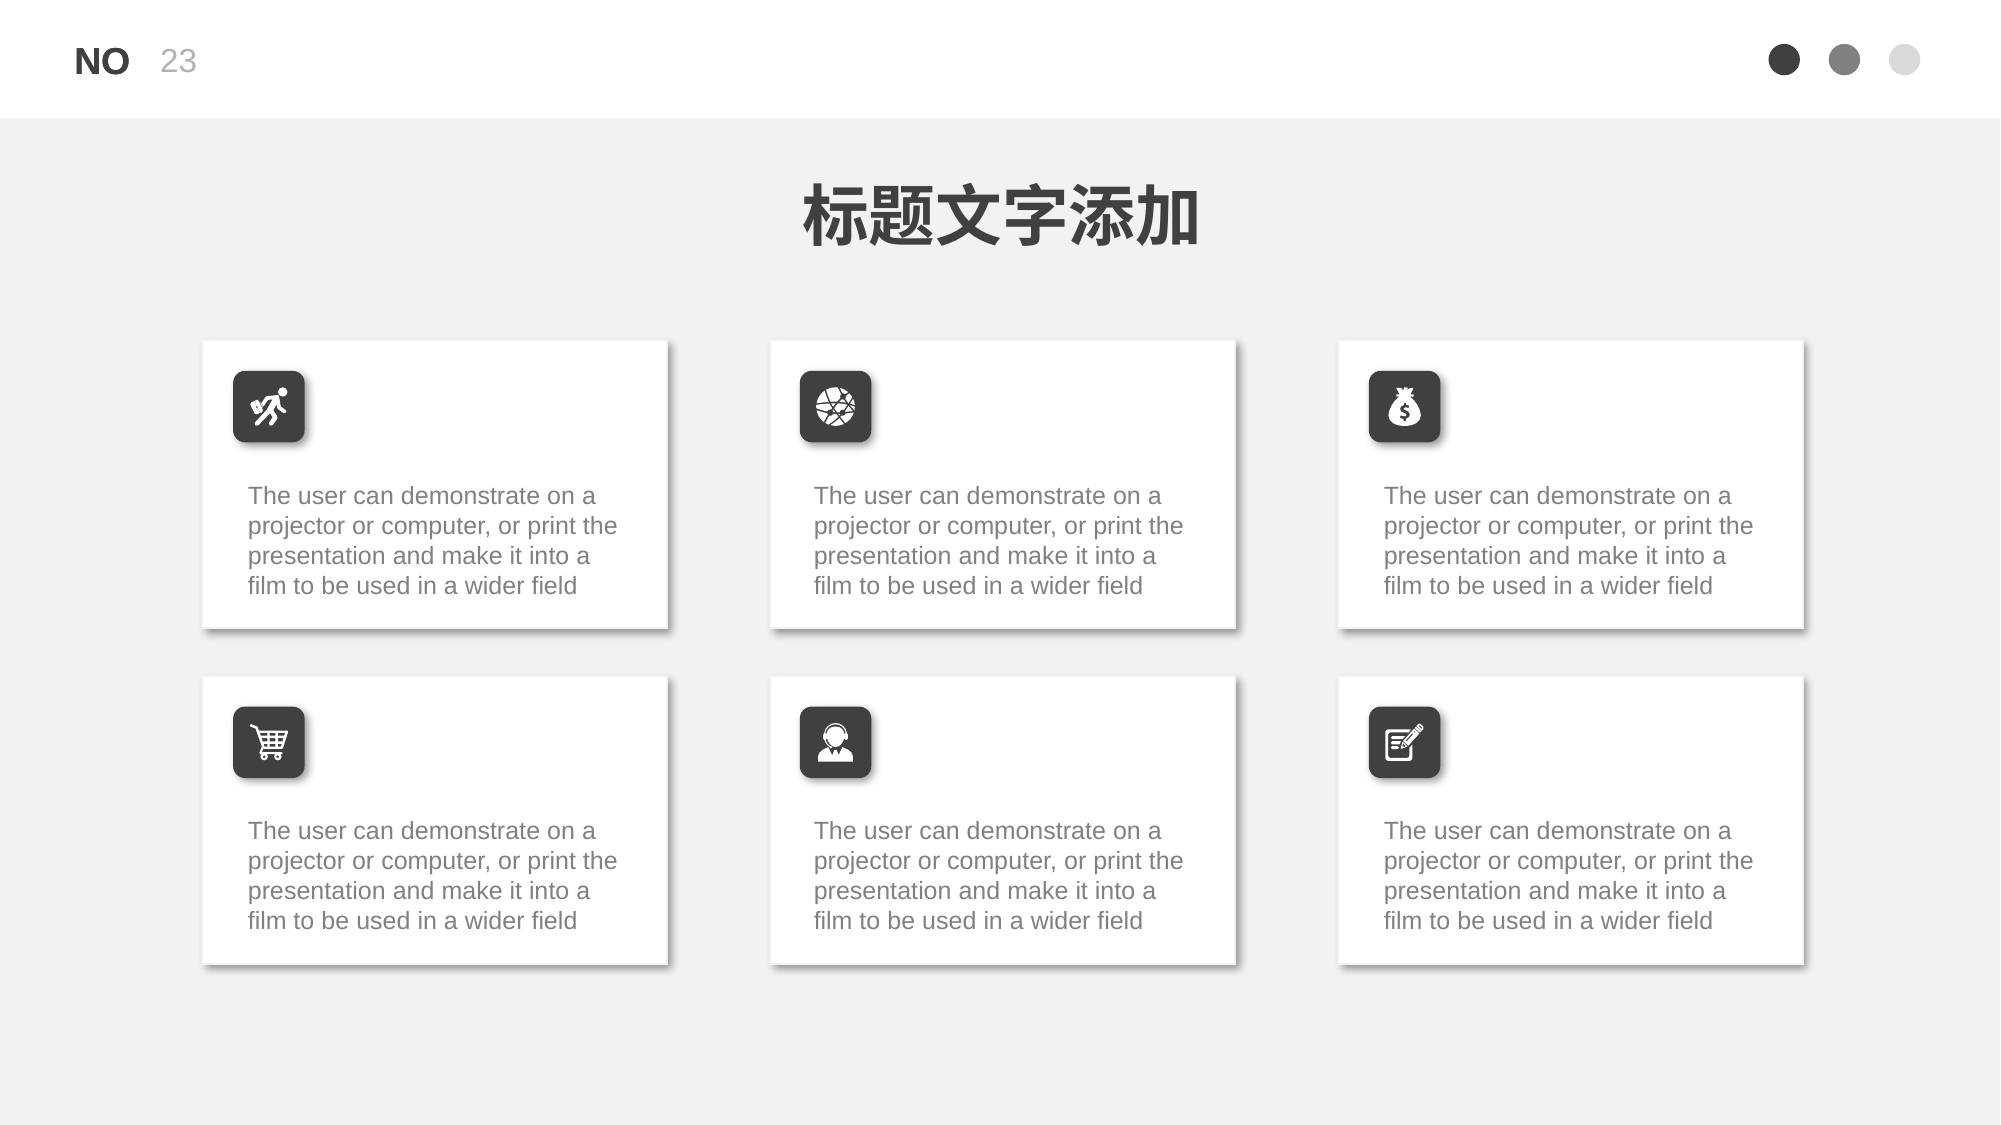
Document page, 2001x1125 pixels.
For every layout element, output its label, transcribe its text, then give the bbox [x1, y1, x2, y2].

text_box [1338, 676, 1803, 965]
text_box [770, 340, 1236, 629]
text_box 标题文字添加 [592, 166, 1412, 261]
slide_number 23 [145, 29, 252, 90]
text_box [202, 676, 668, 965]
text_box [1338, 340, 1803, 629]
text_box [202, 340, 668, 629]
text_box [770, 676, 1236, 965]
